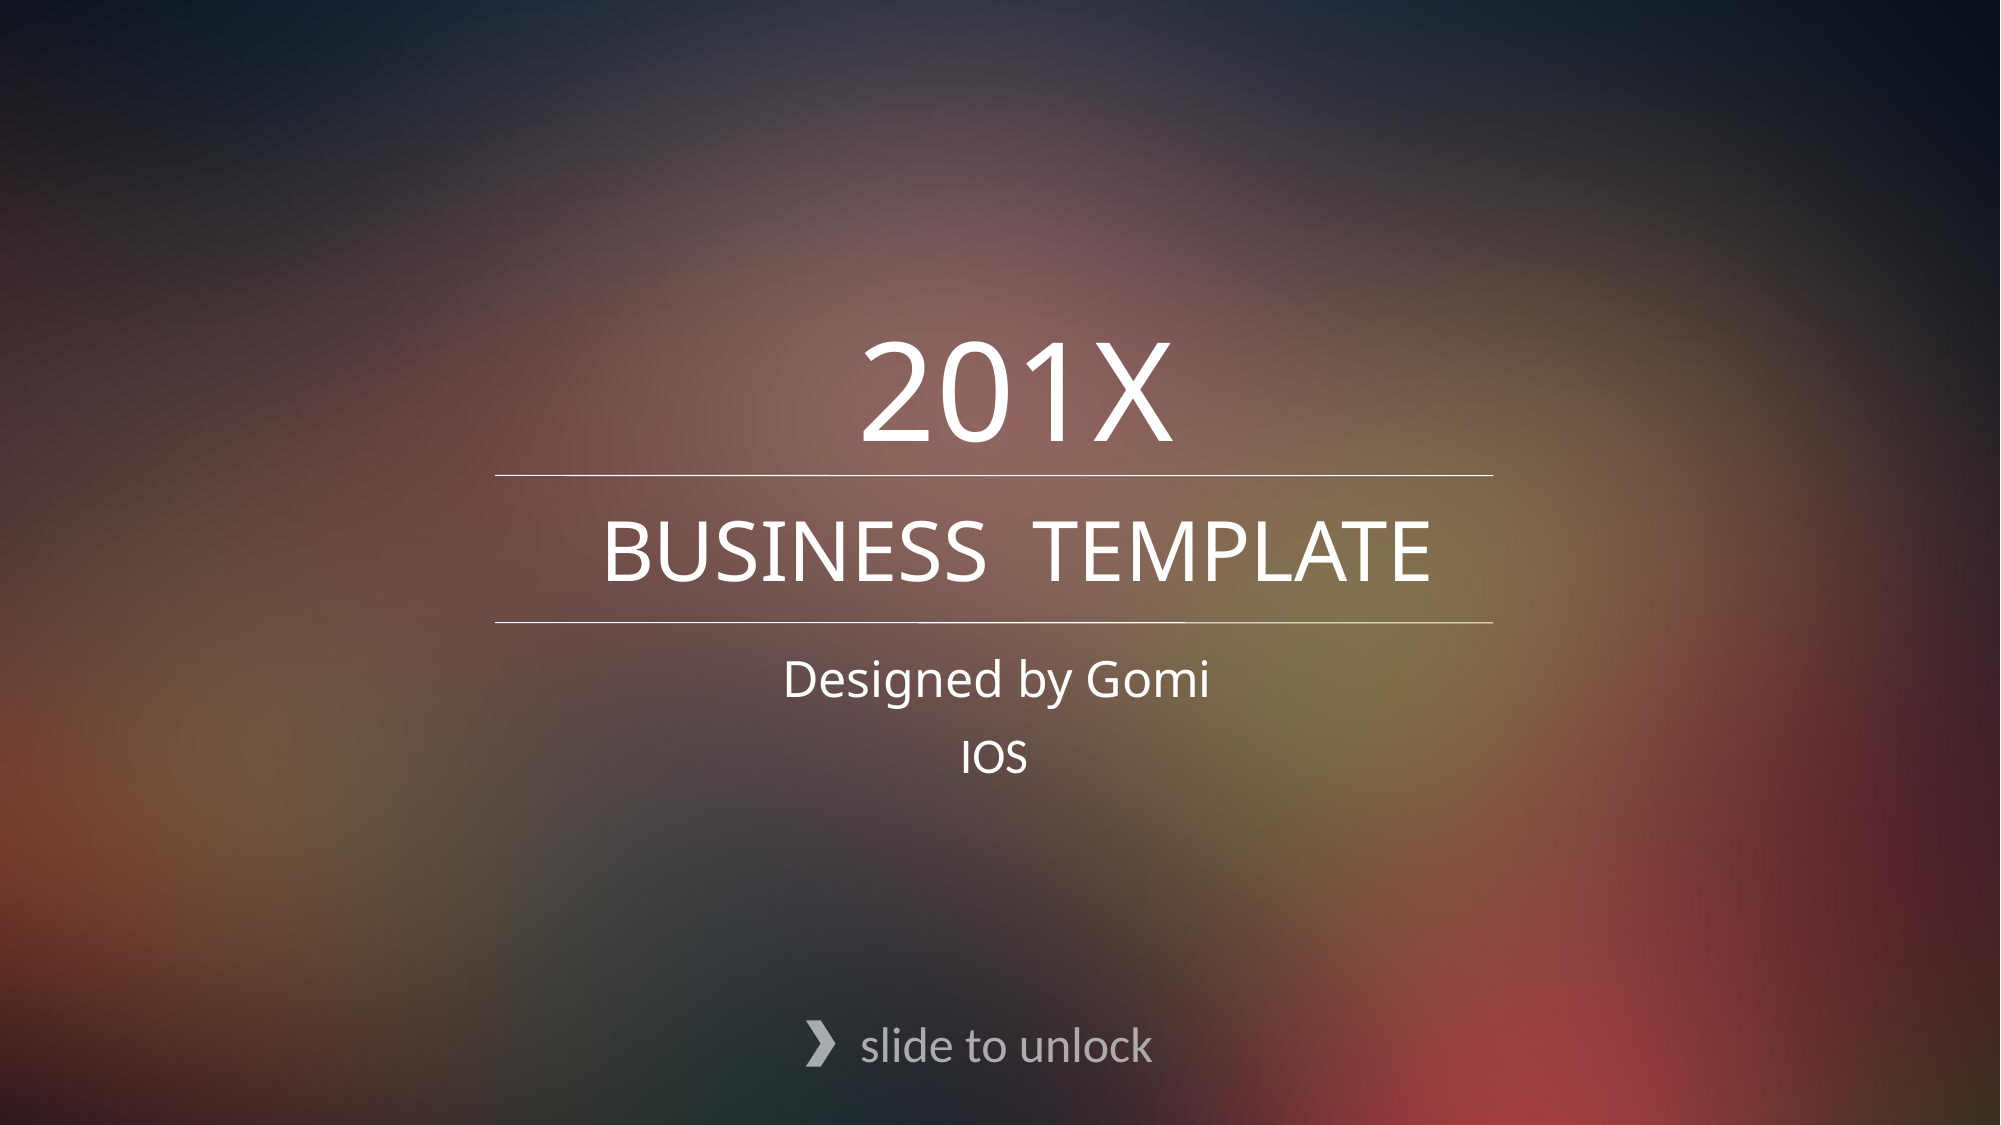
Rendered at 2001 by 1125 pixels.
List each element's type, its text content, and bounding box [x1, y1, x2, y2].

text_box 201X [842, 296, 1190, 475]
text_box slide to unlock [845, 1005, 1169, 1081]
text_box BUSINESS TEMPLATE [585, 491, 1450, 606]
text_box IOS [945, 716, 1044, 791]
text_box [803, 1019, 837, 1068]
picture [0, 0, 2000, 1125]
text_box Designed by Gomi [767, 640, 1228, 716]
